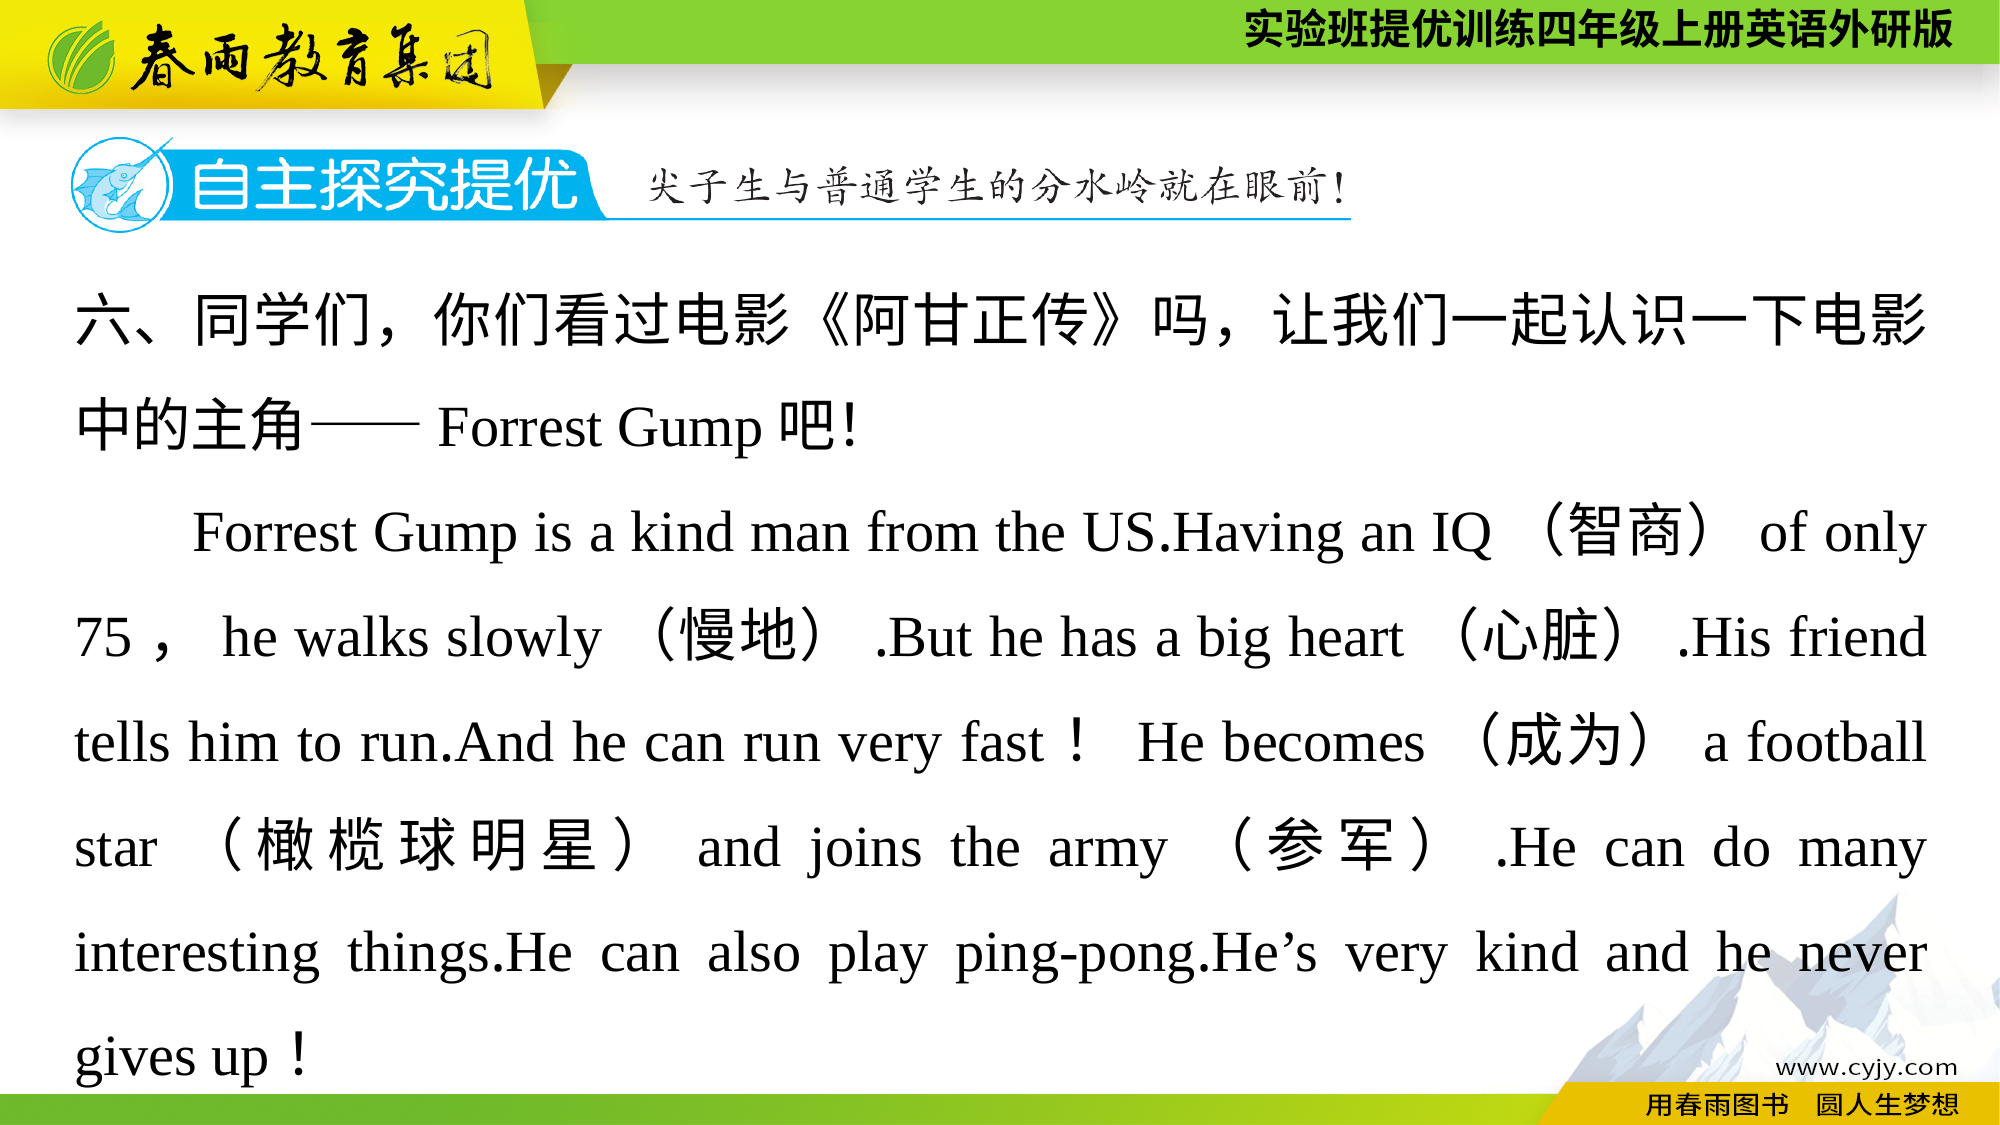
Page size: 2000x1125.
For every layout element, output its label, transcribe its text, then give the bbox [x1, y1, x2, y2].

picture [0, 0, 2000, 1125]
list 六、同学们，你们看过电影《阿甘正传》吗，让我们一起认识一下电影中的主角——Forrest Gump吧！ Forrest Gump is a kind man from the US.Having an IQ（智商）of only 75，he walks slowly（慢地）.But he has a big heart（心脏）.His friend tells him to run.And he can run very fast！He becomes（成为）a football star（橄榄球明星）and joins the army（参军）.He can do many interesting things.He can also play ping-pong.He’s very kind and he never gives up！ [59, 240, 1944, 998]
